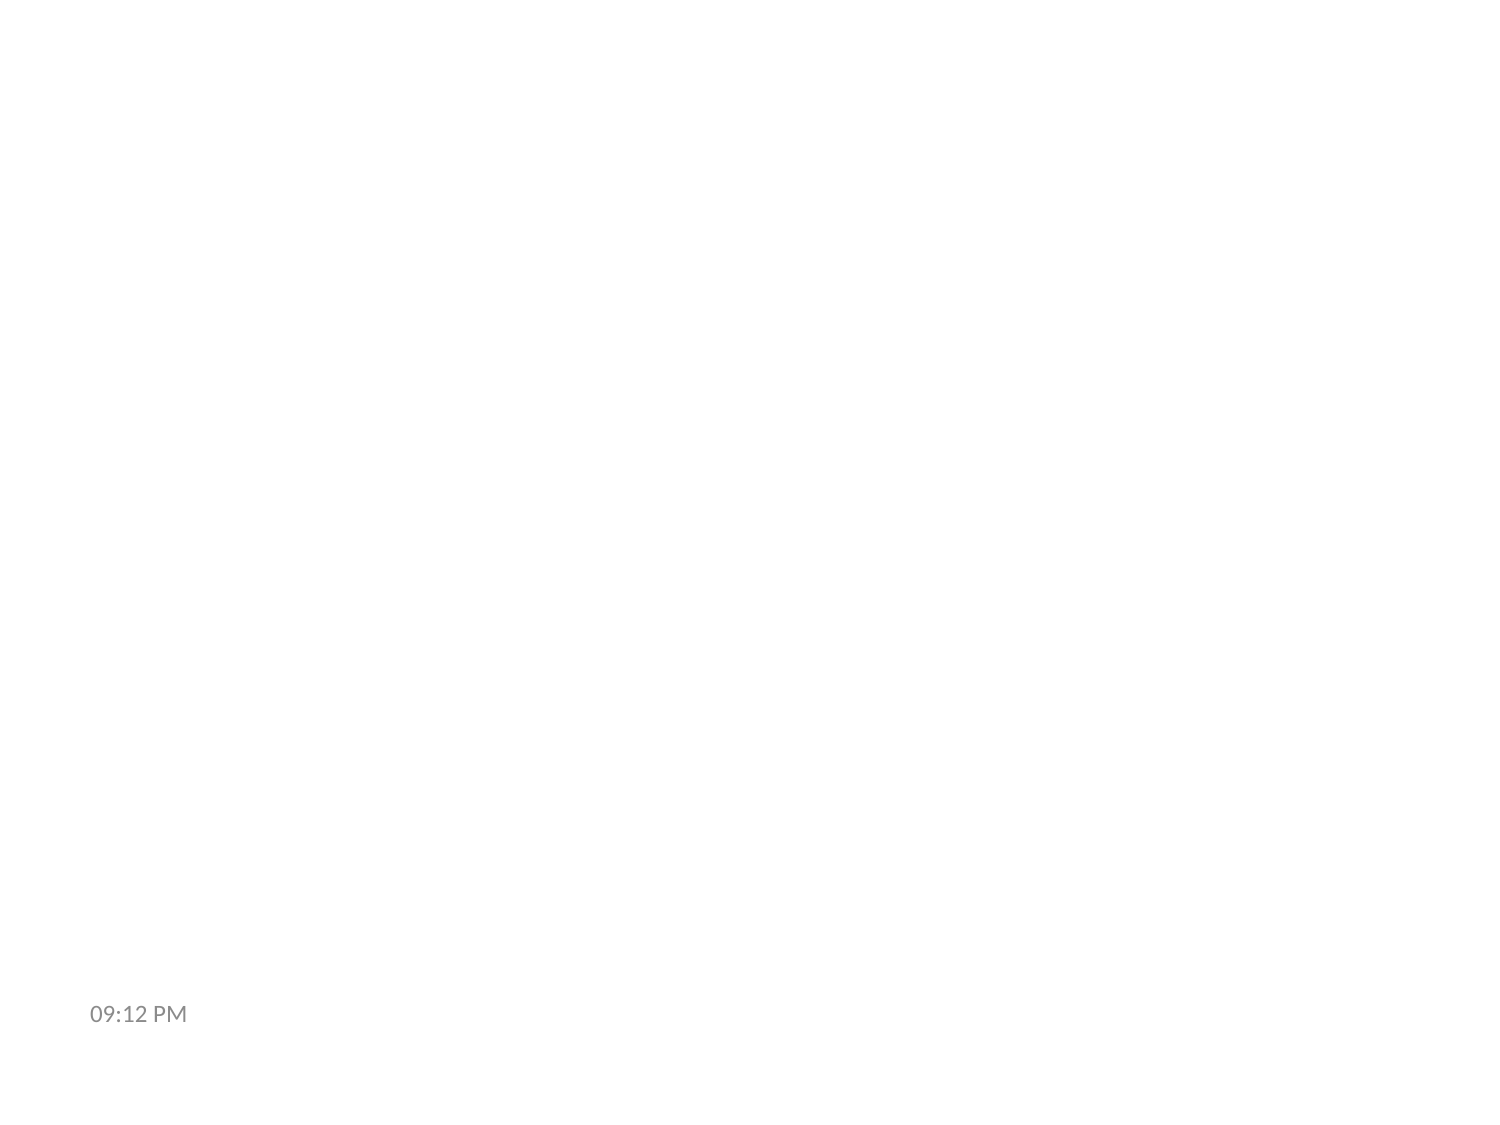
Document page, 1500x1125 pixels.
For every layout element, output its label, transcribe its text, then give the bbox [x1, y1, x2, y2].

text_box 3:35 PM [75, 982, 425, 1043]
